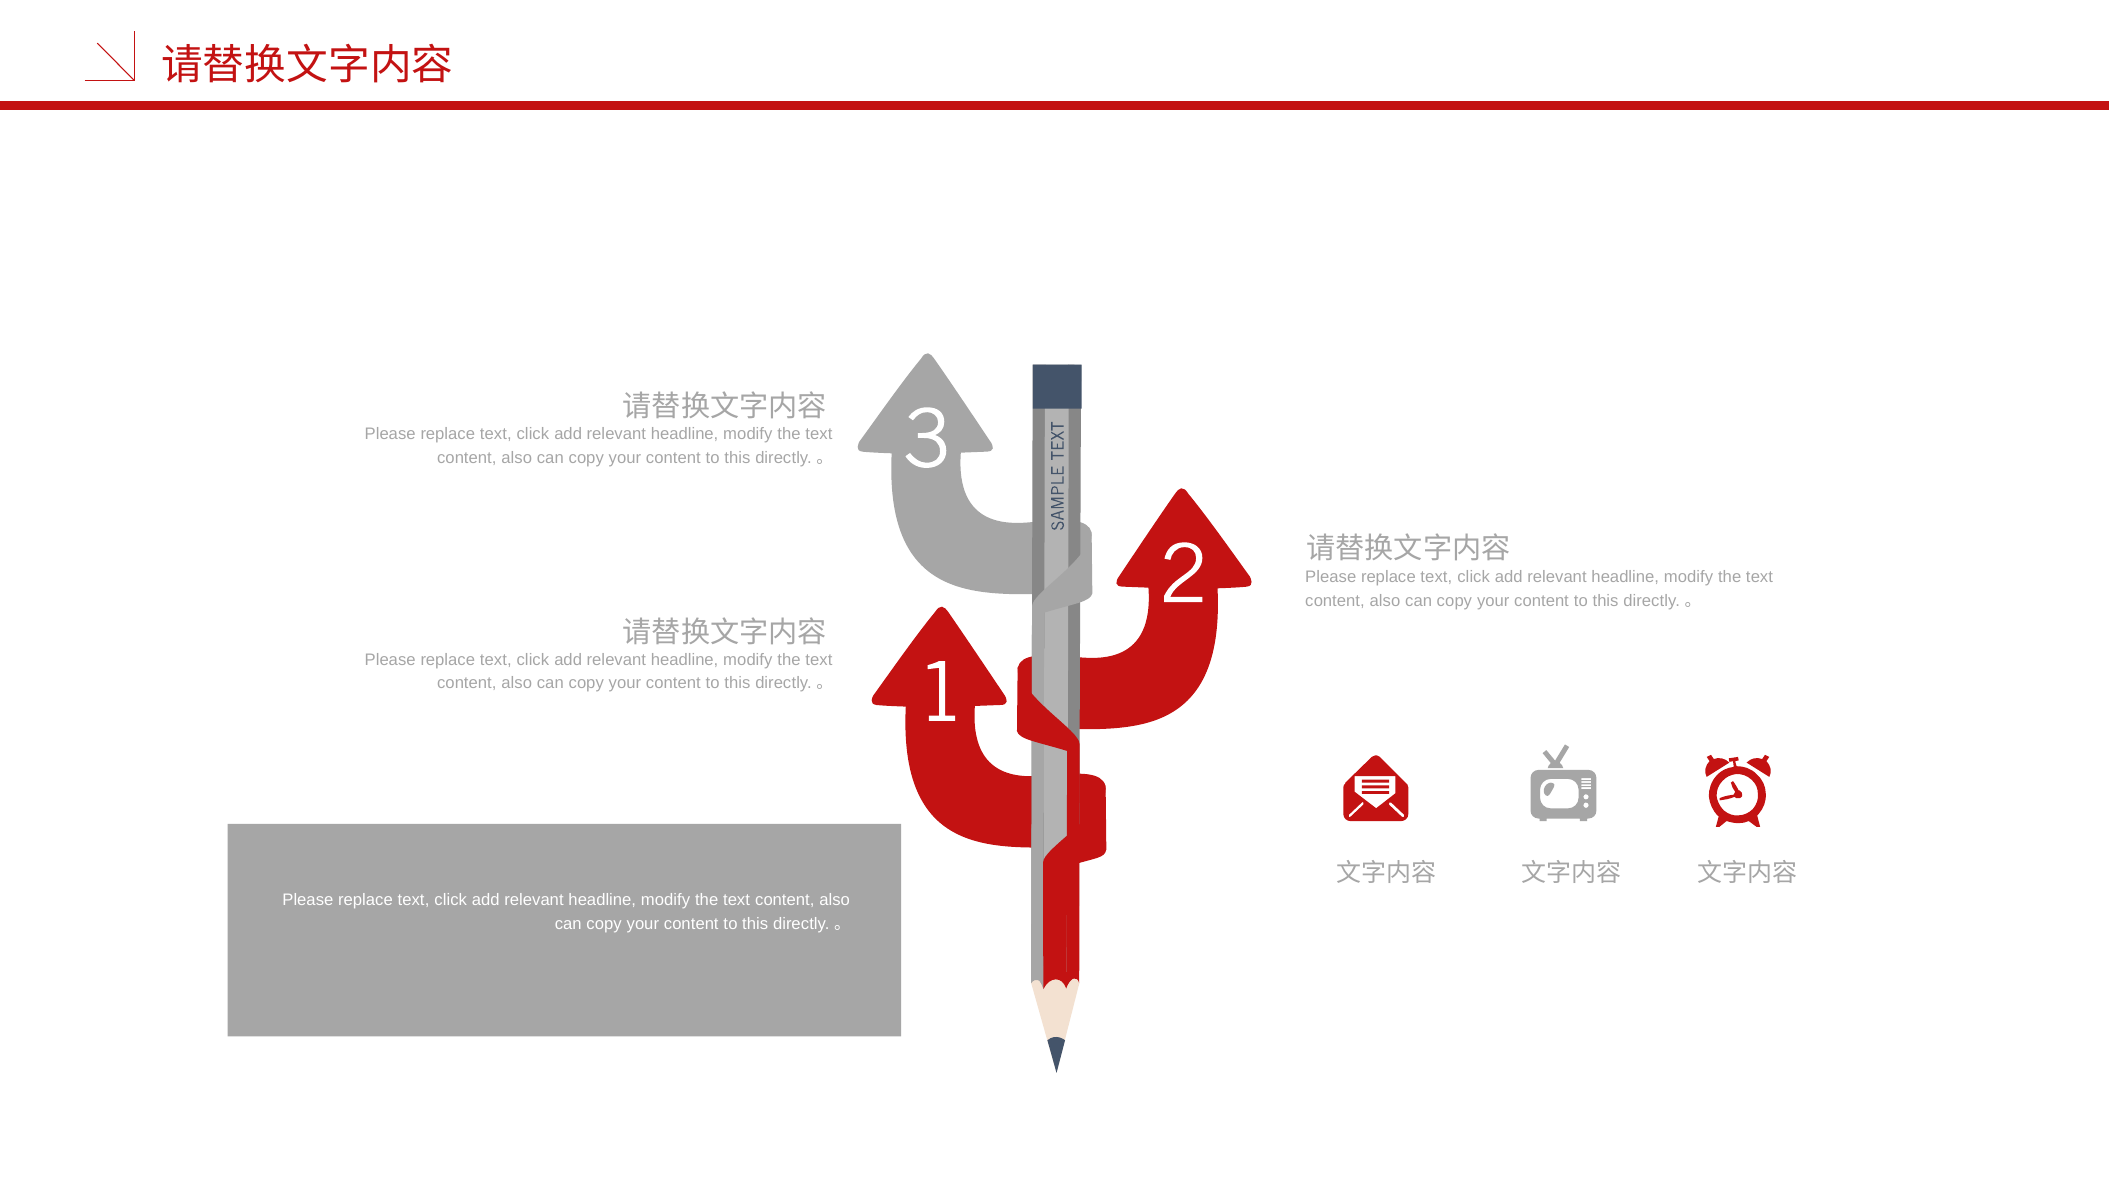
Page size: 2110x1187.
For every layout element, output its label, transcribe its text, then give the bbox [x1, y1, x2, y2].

text_box [1705, 754, 1766, 827]
text_box 文字内容 [1317, 842, 1455, 894]
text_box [854, 350, 1255, 1073]
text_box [227, 823, 902, 1037]
text_box [1530, 744, 1597, 822]
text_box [323, 372, 848, 474]
text_box [1746, 754, 1771, 777]
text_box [323, 598, 848, 699]
text_box 文字内容 [1503, 842, 1640, 894]
text_box 请替换文字内容 [145, 22, 500, 94]
text_box 文字内容 [1678, 842, 1816, 894]
text_box [1343, 755, 1409, 822]
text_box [1290, 514, 1816, 617]
